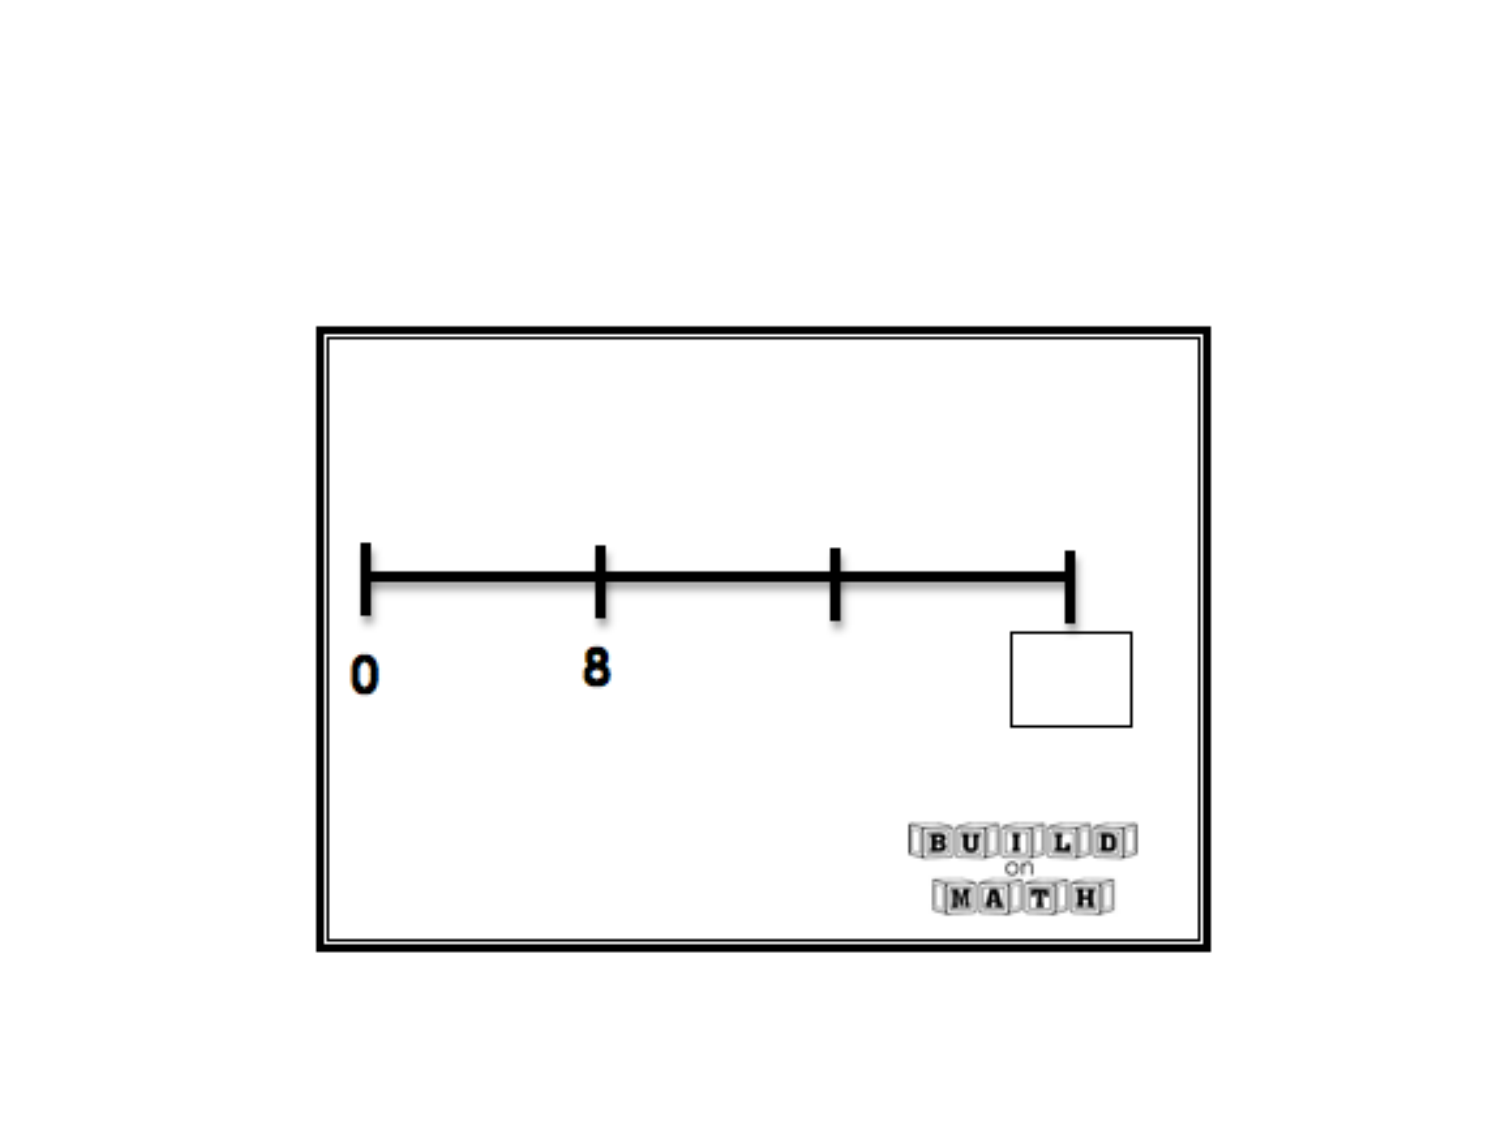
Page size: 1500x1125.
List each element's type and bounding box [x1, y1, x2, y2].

list [74, 262, 1426, 1006]
